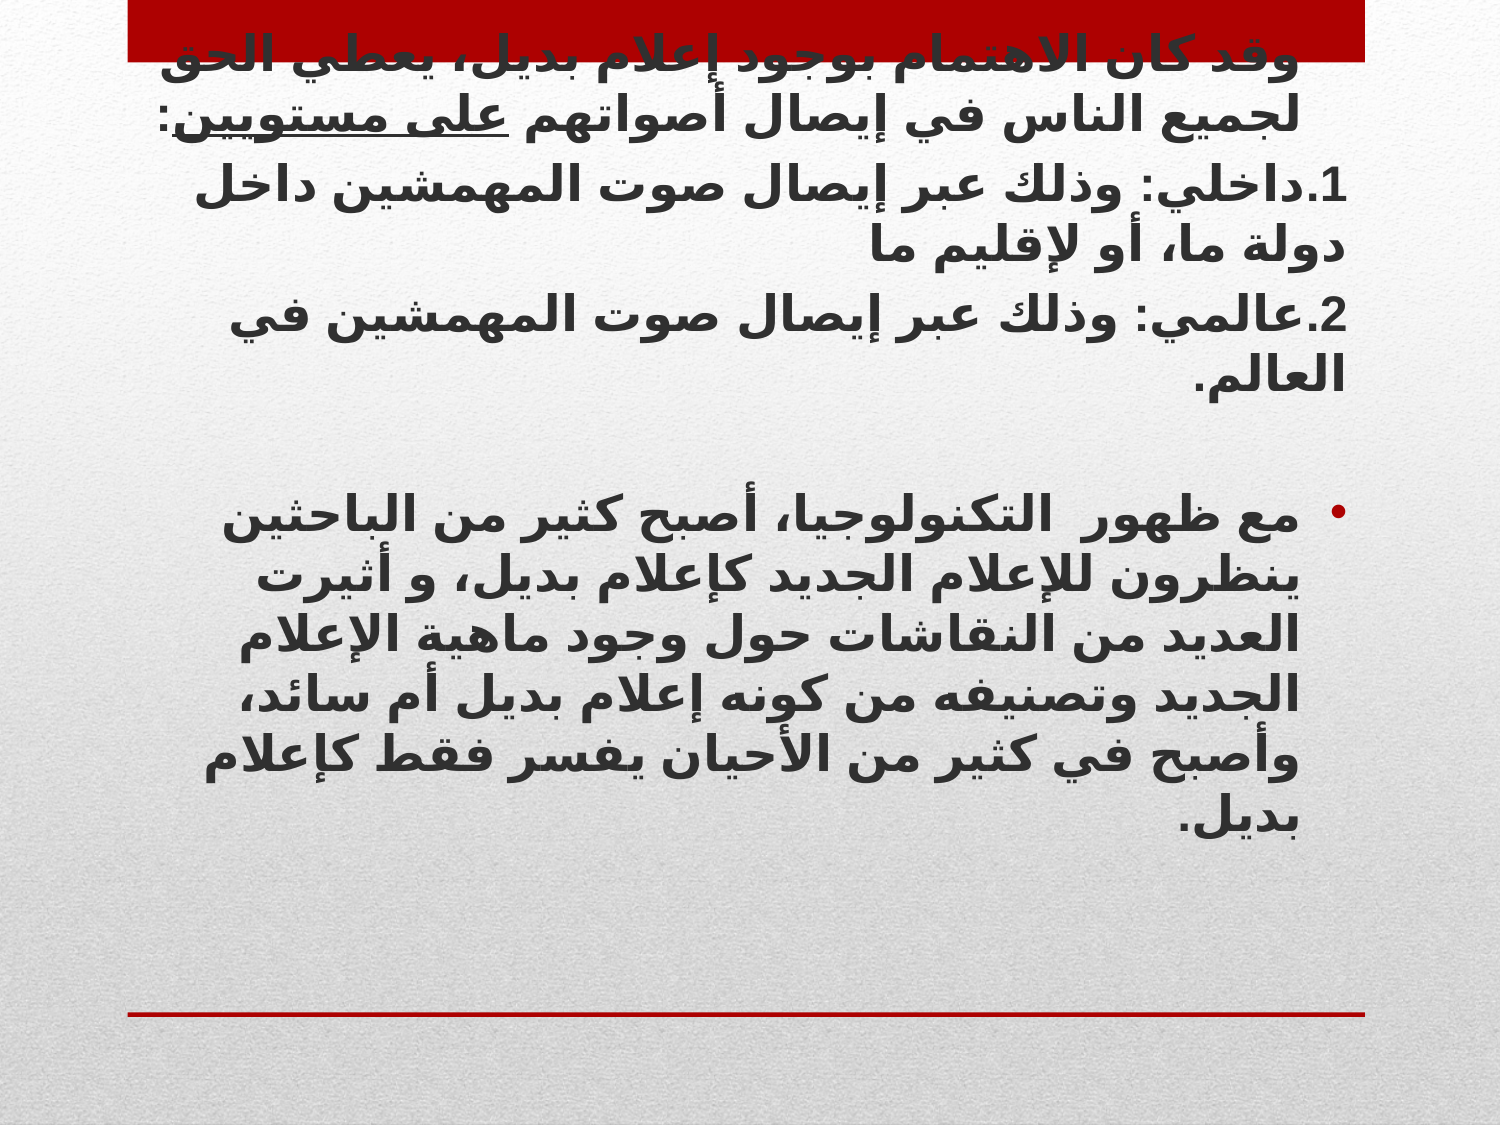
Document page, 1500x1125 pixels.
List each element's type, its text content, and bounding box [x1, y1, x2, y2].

list وقد كان الاهتمام بوجود إعلام بديل، يعطي الحق لجميع الناس في إيصال أصواتهم على مستويين: 1.داخلي: وذلك عبر إيصال صوت المهمشين داخل دولة ما، أو لإقليم ما 2.عالمي: وذلك عبر إيصال صوت المهمشين في العالم. مع ظهور التكنولوجيا، أصبح كثير من الباحثين ينظرون للإعلام الجديد كإعلام بديل، و أثيرت العديد من النقاشات حول وجود ماهية الإعلام الجديد وتصنيفه من كونه إعلام بديل أم سائد، وأصبح في كثير من الأحيان يفسر فقط كإعلام بديل. [125, 112, 1363, 750]
